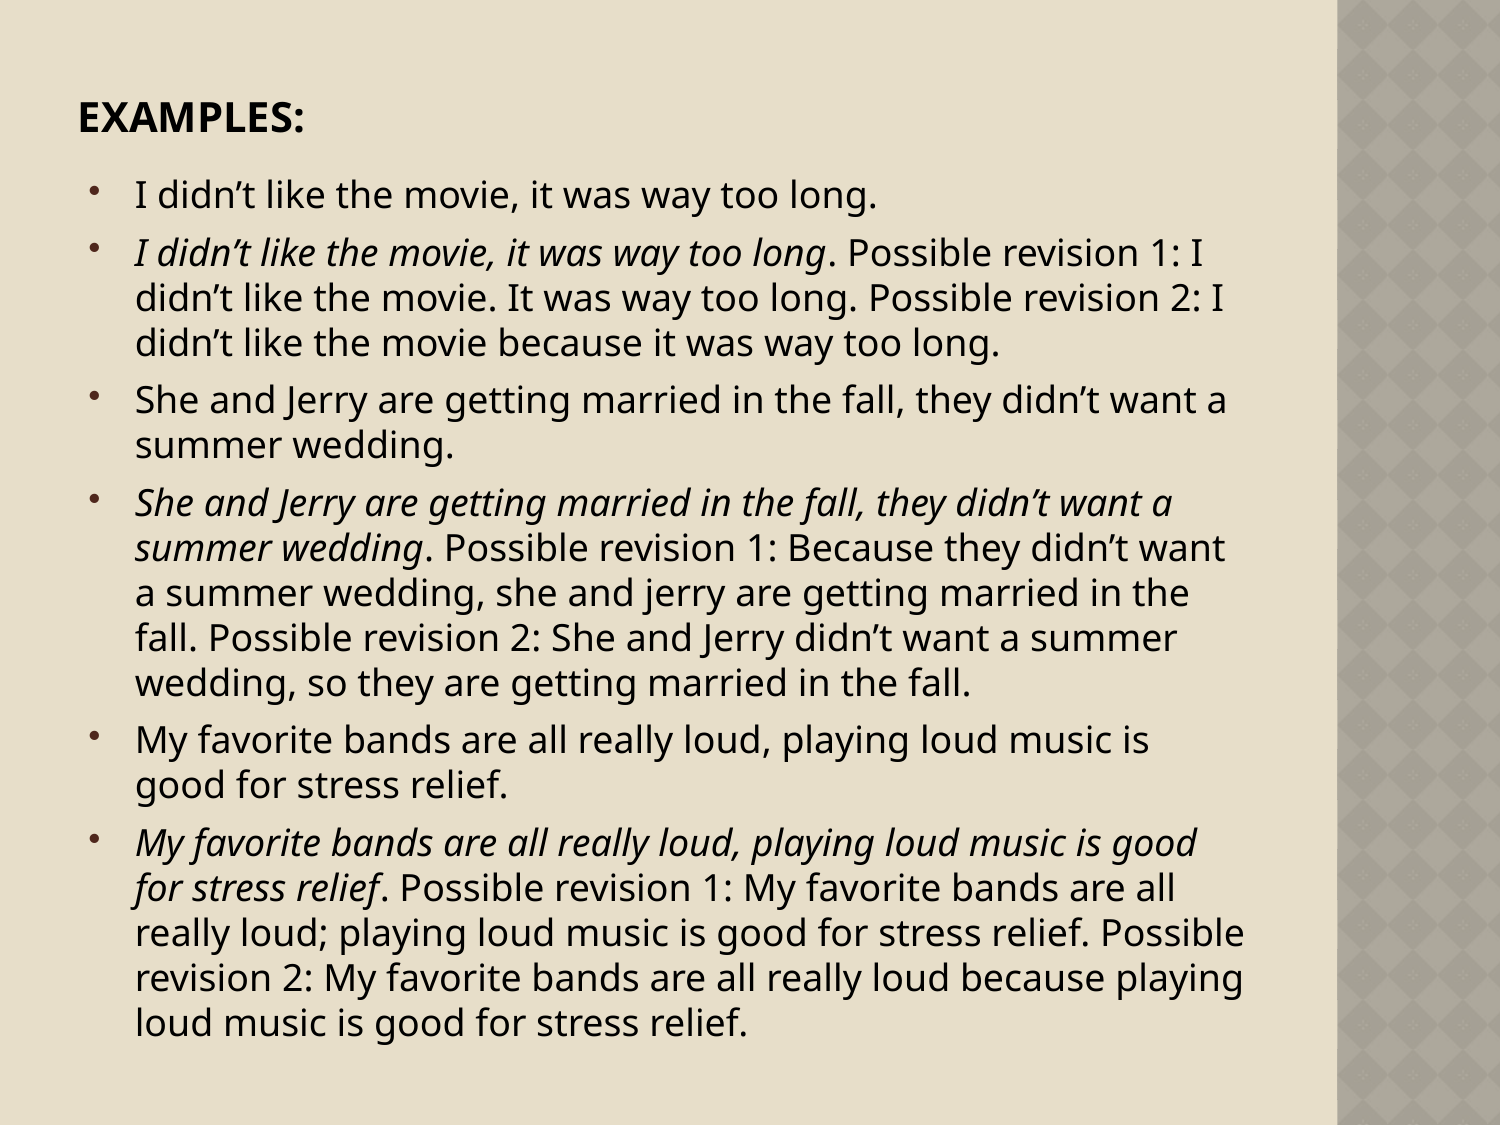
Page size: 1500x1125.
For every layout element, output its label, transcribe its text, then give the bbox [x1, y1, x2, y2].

list I didn’t like the movie, it was way too long. I didn’t like the movie, it was way too long. Possible revision 1: I didn’t like the movie. It was way too long. Possible revision 2: I didn’t like the movie because it was way too long. She and Jerry are getting married in the fall, they didn’t want a summer wedding. She and Jerry are getting married in the fall, they didn’t want a summer wedding. Possible revision 1: Because they didn’t want a summer wedding, she and jerry are getting married in the fall. Possible revision 2: She and Jerry didn’t want a summer wedding, so they are getting married in the fall. My favorite bands are all really loud, playing loud music is good for stress relief. My favorite bands are all really loud, playing loud music is good for stress relief. Possible revision 1: My favorite bands are all really loud; playing loud music is good for stress relief. Possible revision 2: My favorite bands are all really loud because playing loud music is good for stress relief. [75, 164, 1263, 1059]
title Examples: [70, 52, 1263, 141]
